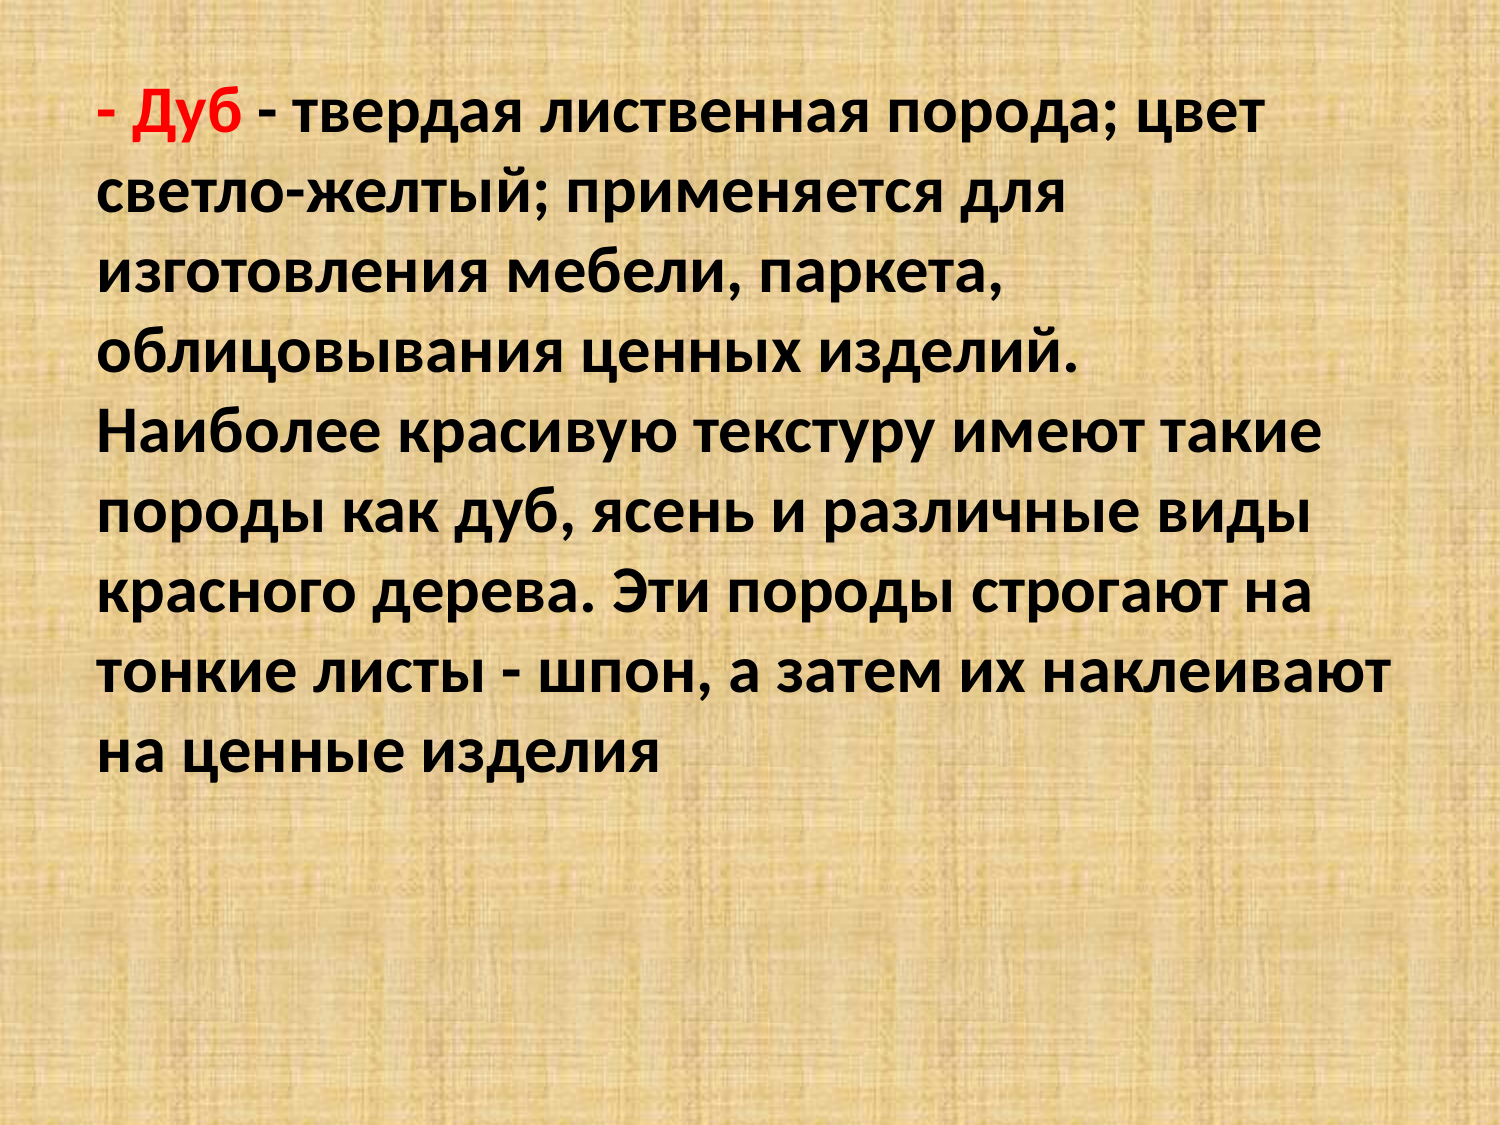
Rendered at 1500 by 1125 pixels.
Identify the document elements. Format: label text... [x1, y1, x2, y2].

text_box - Дуб - твердая лиственная порода; цвет светло-желтый; применяется для изготовления мебели, паркета, облицовывания ценных изделий. Наиболее красивую текстуру имеют такие породы как дуб, ясень и различные виды красного дерева. Эти породы строгают на тонкие листы - шпон, а затем их наклеивают на ценные изделия [82, 58, 1442, 793]
picture [0, 0, 1500, 1125]
